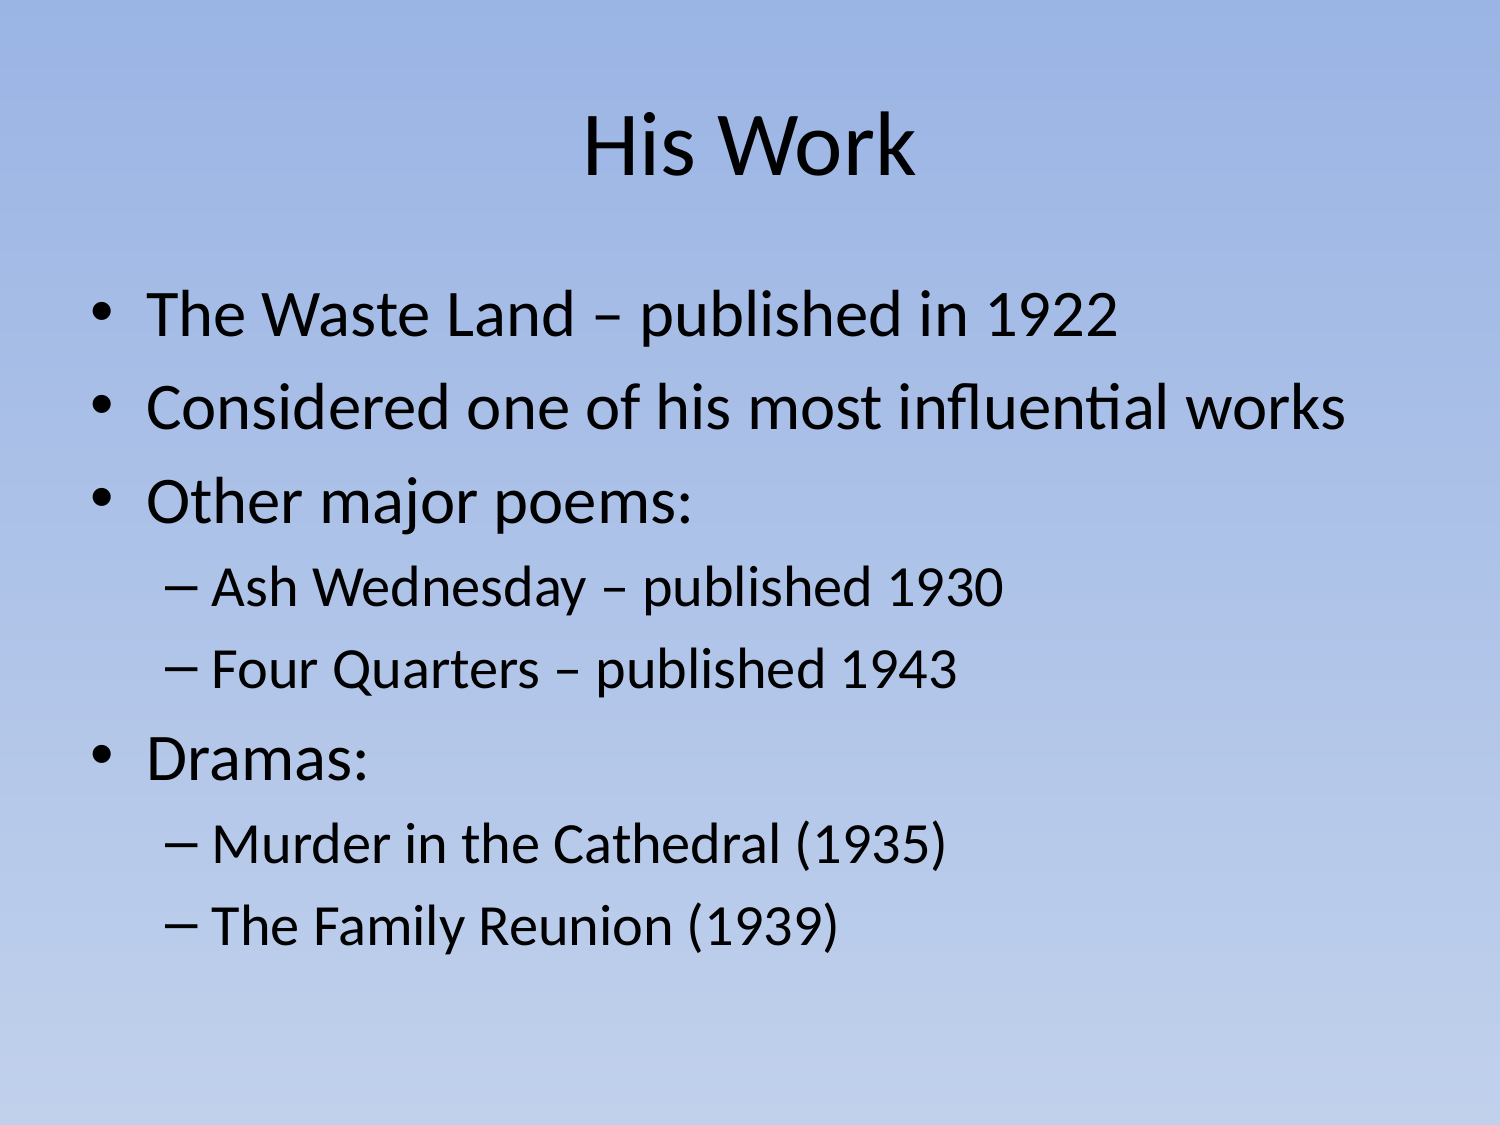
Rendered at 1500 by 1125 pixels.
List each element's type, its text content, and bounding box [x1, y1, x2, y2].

title His Work [75, 45, 1425, 233]
list The Waste Land – published in 1922 Considered one of his most influential works Other major poems: Ash Wednesday – published 1930 Four Quarters – published 1943 Dramas: Murder in the Cathedral (1935) The Family Reunion (1939) [75, 262, 1425, 1005]
